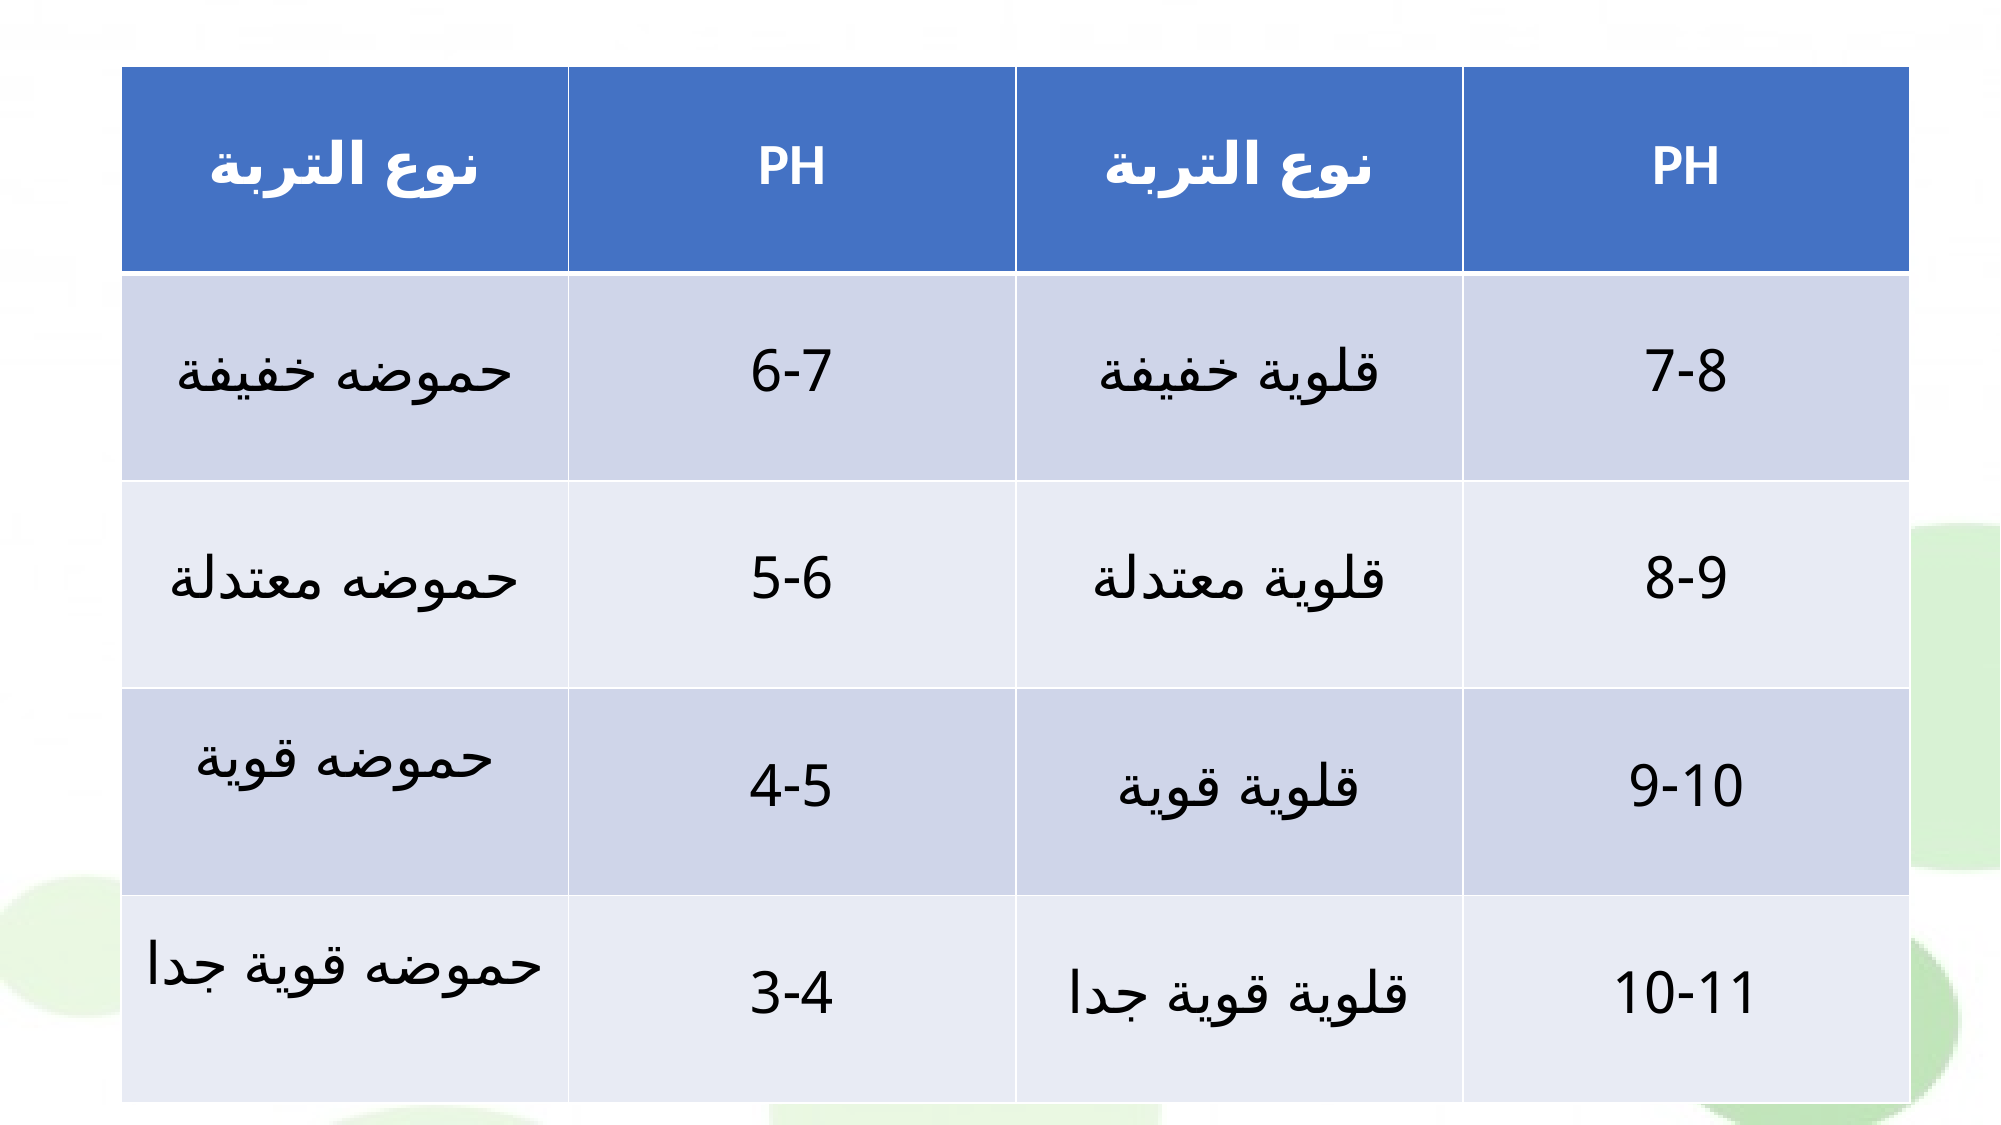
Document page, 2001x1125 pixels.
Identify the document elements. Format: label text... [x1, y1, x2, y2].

table_header PH [1464, 67, 1909, 271]
table_cell 5-6 [569, 482, 1015, 687]
table_cell حموضه معتدلة [122, 482, 568, 687]
table_cell 4-5 [569, 689, 1015, 895]
table_cell حموضه قوية جدا [122, 896, 568, 1102]
table_cell 6-7 [569, 276, 1015, 480]
table_header نوع التربة [1017, 67, 1462, 271]
table_cell قلوية معتدلة [1017, 482, 1462, 687]
table_cell 8-9 [1464, 482, 1909, 687]
table_header PH [569, 67, 1015, 271]
table_cell قلوية قوية [1017, 689, 1462, 895]
table_cell حموضه خفيفة [122, 276, 568, 480]
table_cell 9-10 [1464, 689, 1909, 895]
table_header نوع التربة [122, 67, 568, 271]
table_cell 7-8 [1464, 276, 1909, 480]
table_cell قلوية خفيفة [1017, 276, 1462, 480]
table_cell 10-11 [1464, 896, 1909, 1102]
table_cell حموضه قوية [122, 689, 568, 895]
table_cell قلوية قوية جدا [1017, 896, 1462, 1102]
table_cell 3-4 [569, 896, 1015, 1102]
